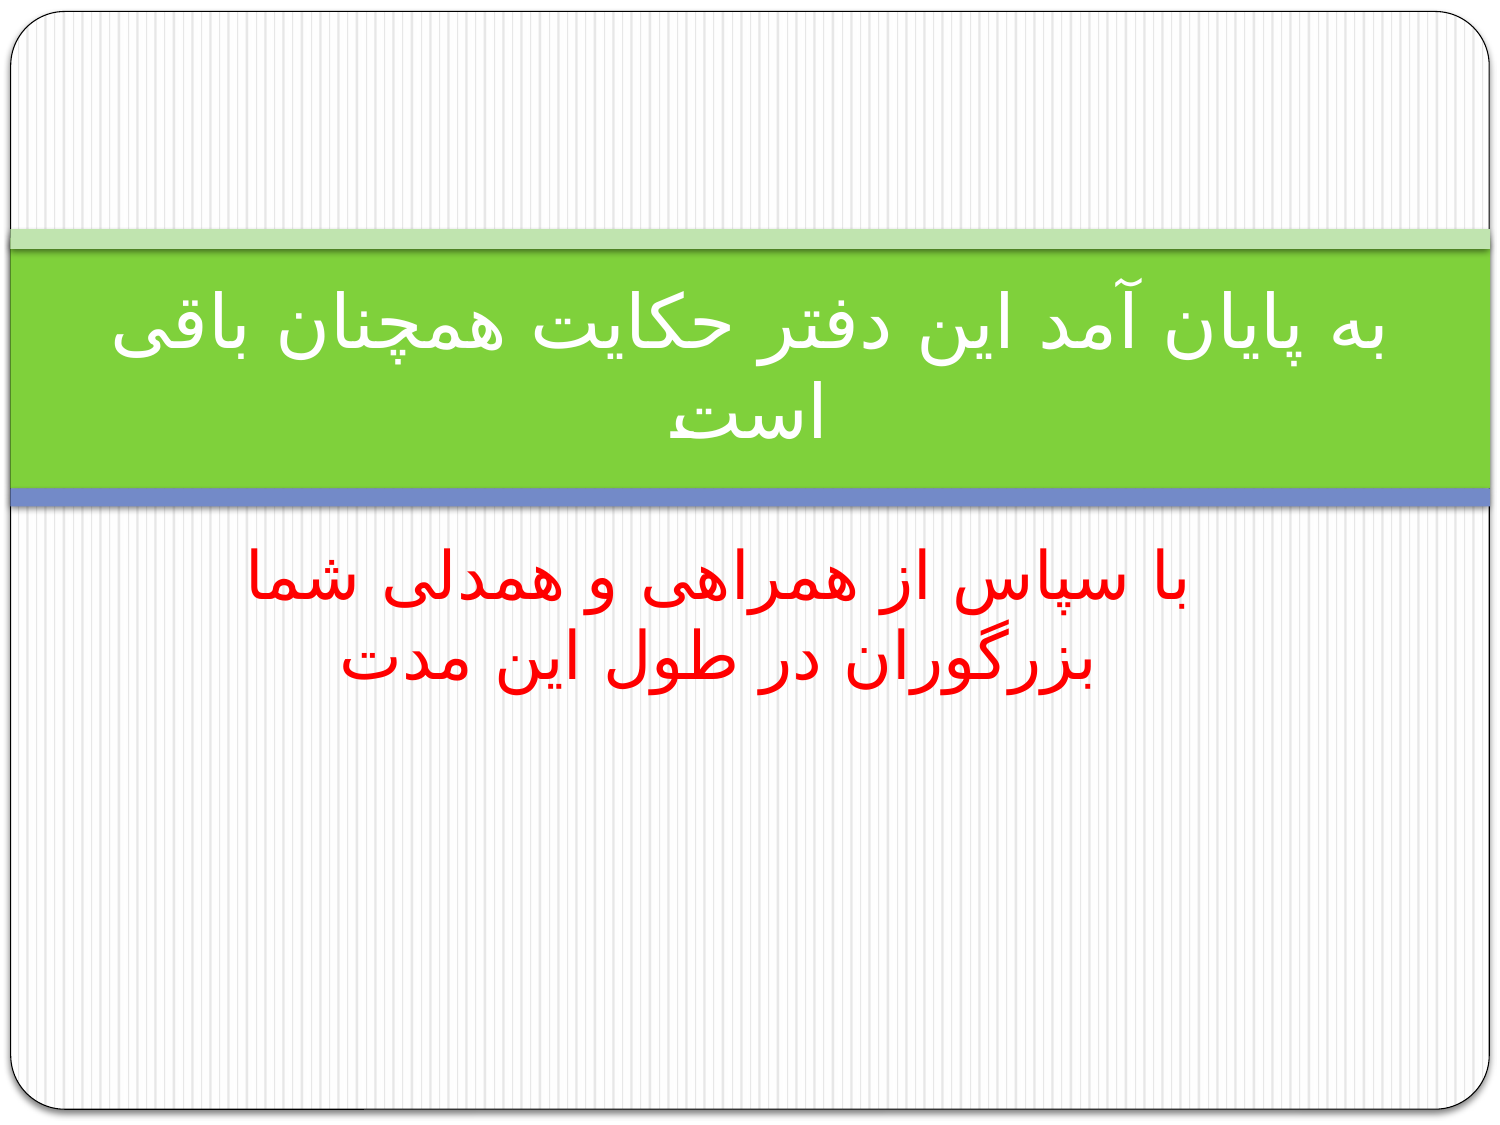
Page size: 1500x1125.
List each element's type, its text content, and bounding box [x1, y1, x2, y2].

subtitle با سپاس از همراهی و همدلی شما بزرگوران در طول این مدت [112, 525, 1325, 788]
title به پایان آمد این دفتر حکایت همچنان باقی است [75, 247, 1425, 489]
